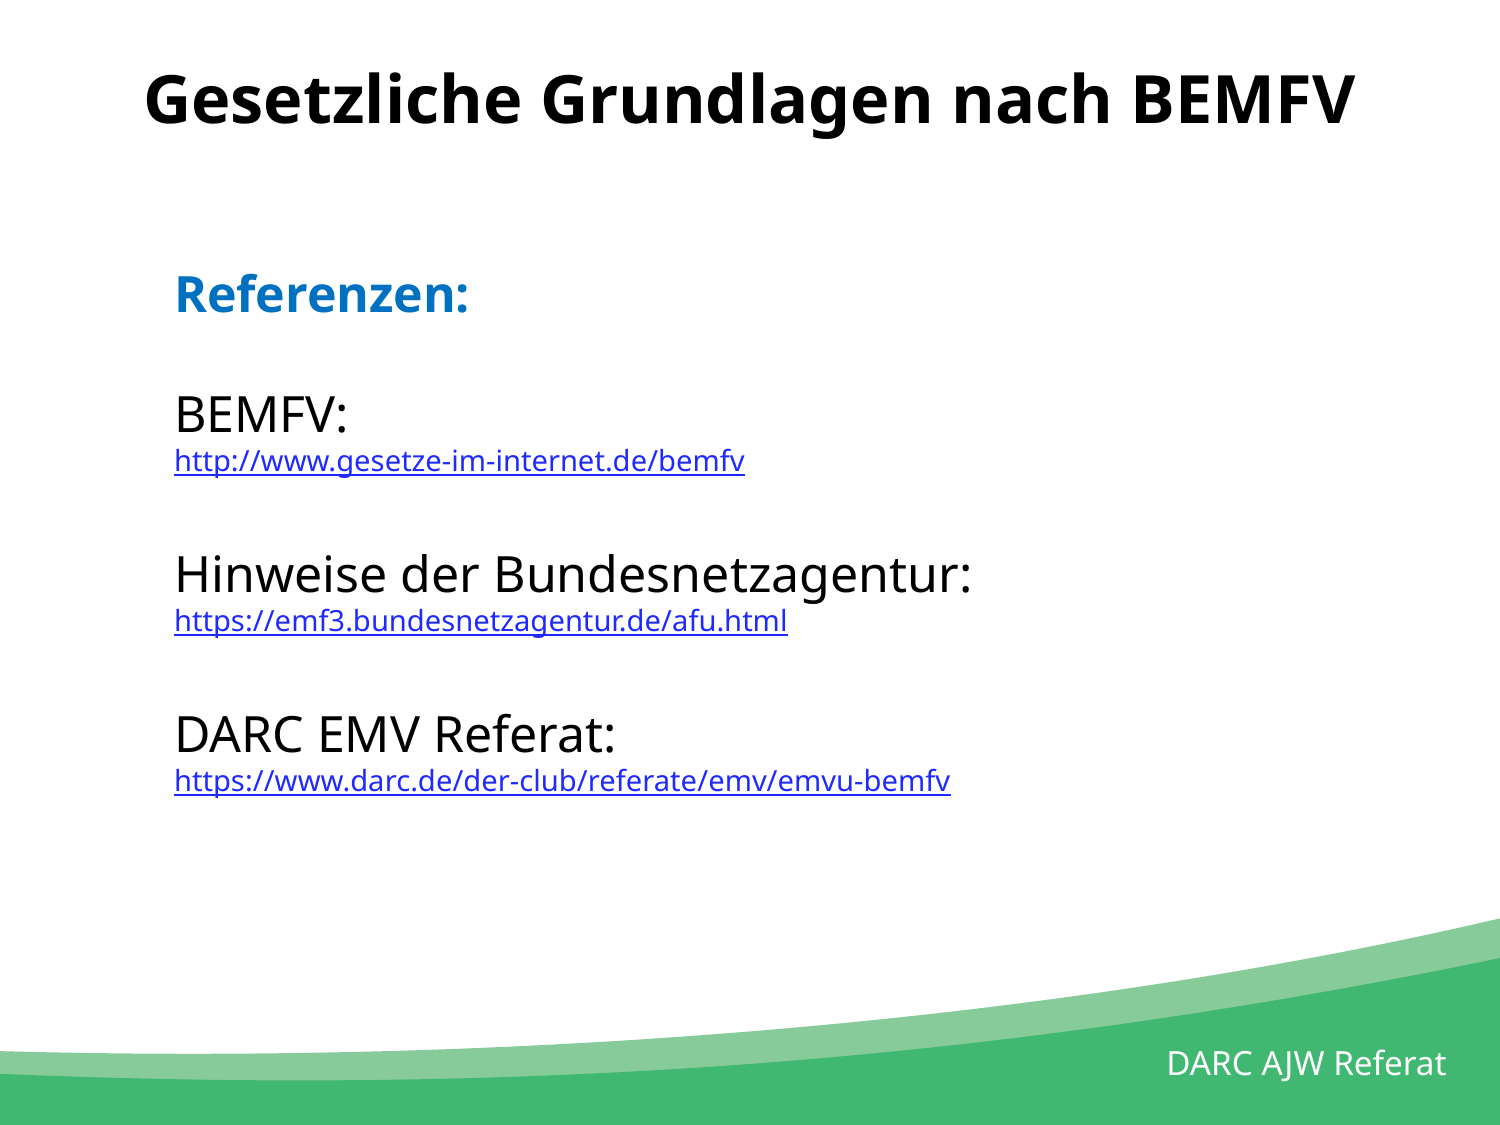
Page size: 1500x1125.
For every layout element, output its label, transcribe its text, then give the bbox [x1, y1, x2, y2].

text_box Referenzen: BEMFV: http://www.gesetze-im-internet.de/bemfv Hinweise der Bundesnetzagentur: https://emf3.bundesnetzagentur.de/afu.html DARC EMV Referat: https://www.darc.de/der-club/referate/emv/emvu-bemfv [159, 255, 1329, 860]
title Gesetzliche Grundlagen nach BEMFV [75, 45, 1425, 149]
list [75, 177, 1425, 1022]
